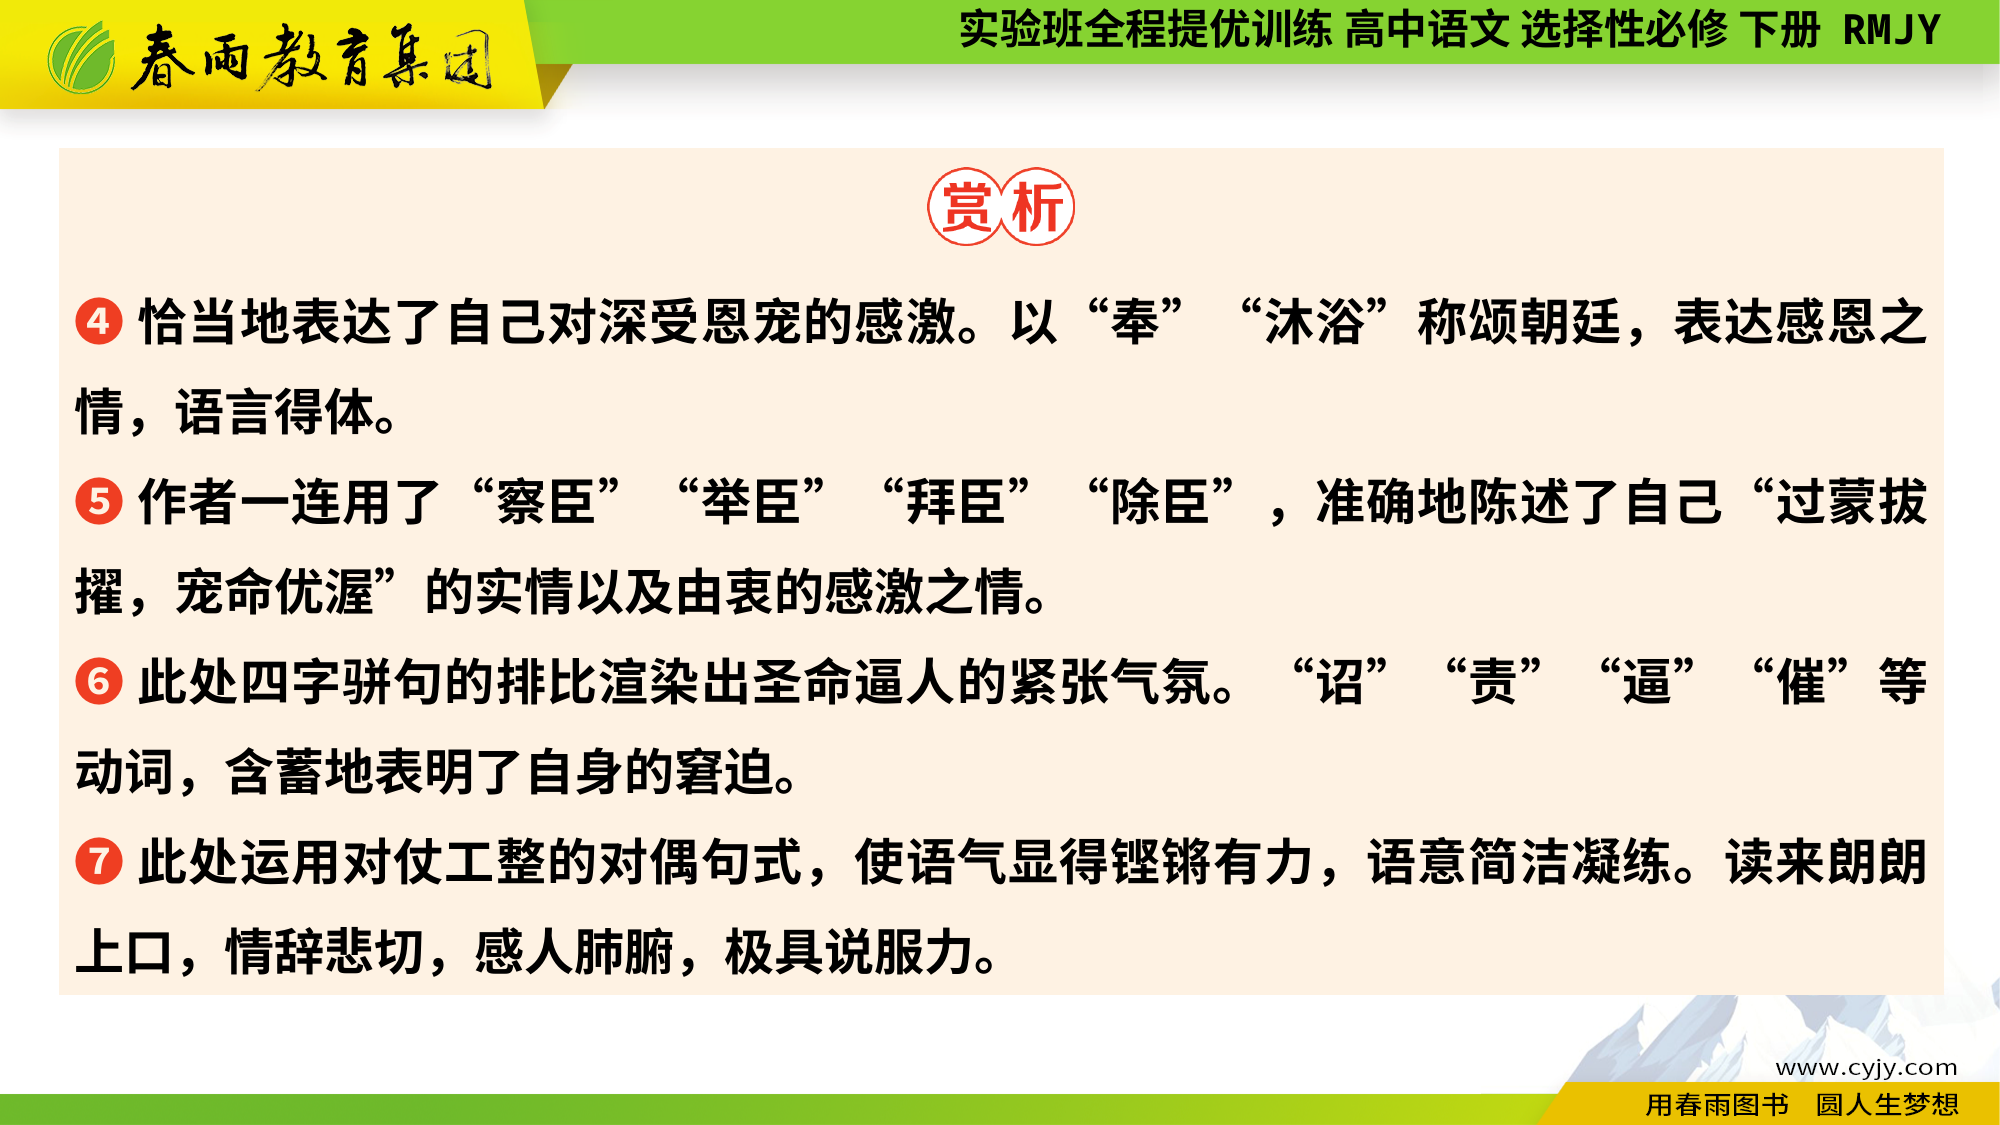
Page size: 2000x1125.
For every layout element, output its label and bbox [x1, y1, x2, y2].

picture [0, 0, 2000, 1125]
text_box [58, 148, 1944, 996]
